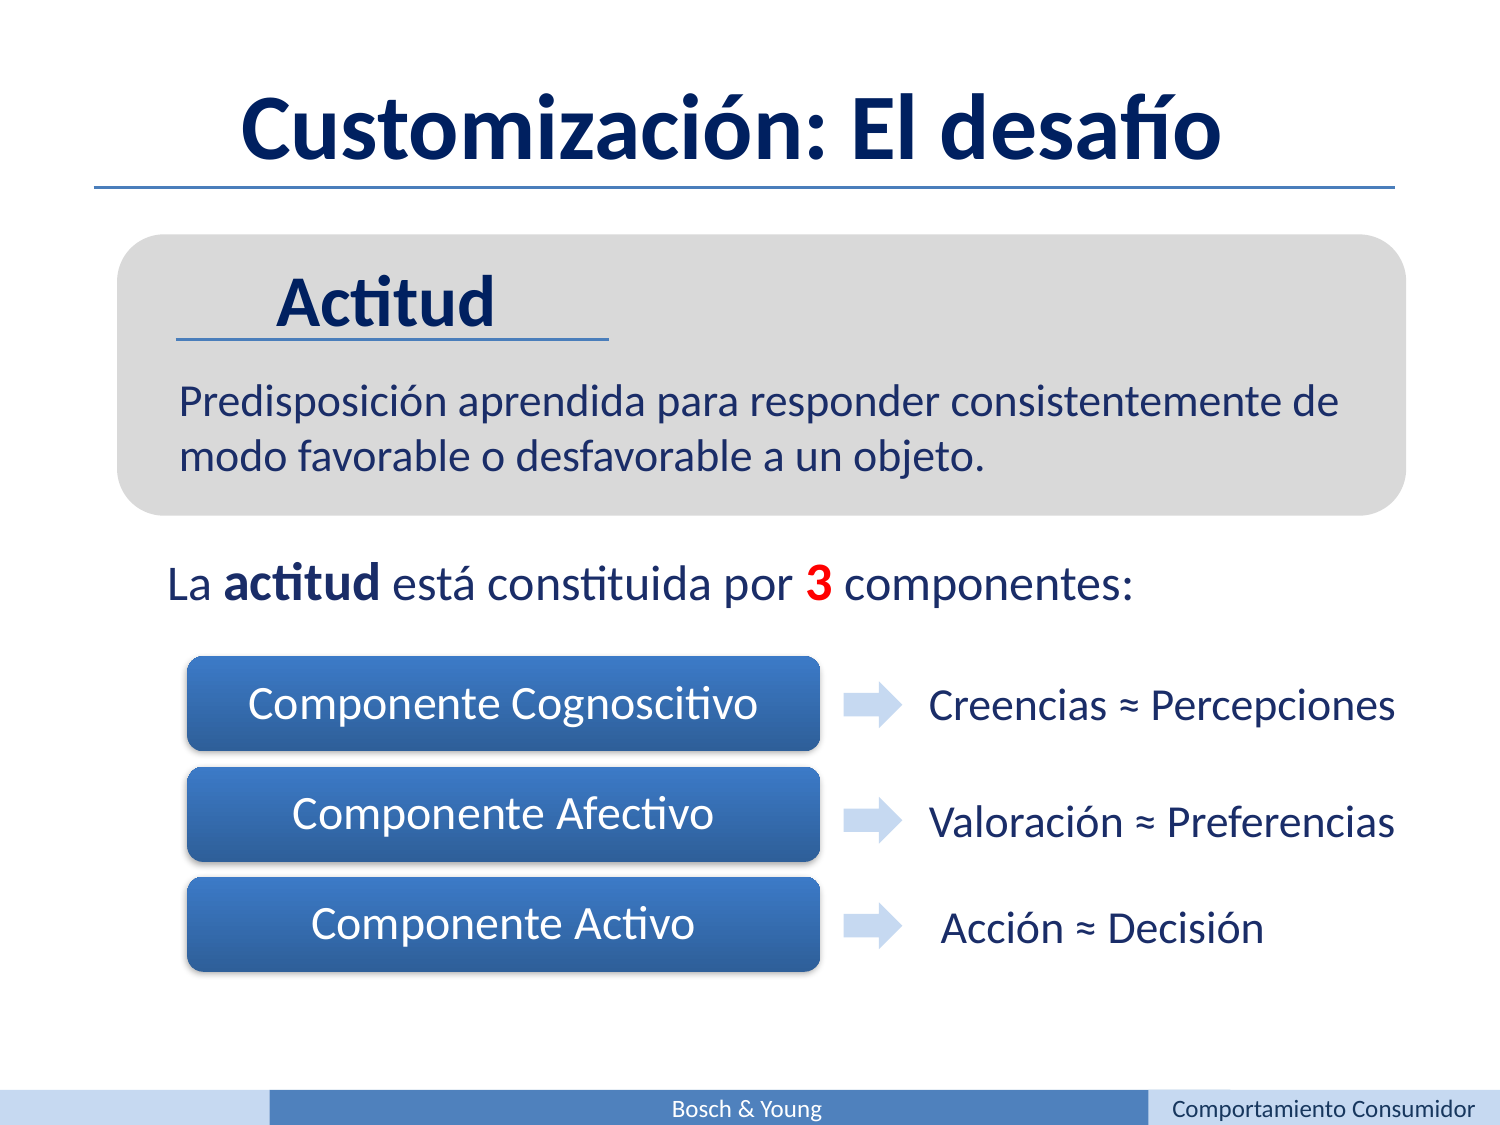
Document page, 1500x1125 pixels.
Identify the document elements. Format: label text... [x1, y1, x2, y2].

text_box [187, 655, 821, 973]
text_box [114, 232, 1409, 518]
text_box Bosch & Young [272, 1088, 1146, 1125]
text_box [0, 1088, 272, 1125]
text_box Valoración ≈ Preferencias [914, 784, 1430, 855]
text_box Acción ≈ Decisión [925, 890, 1442, 960]
text_box Predisposición aprendida para responder consistentemente de modo favorable o desfavorable a un objeto. [163, 363, 1383, 488]
text_box Comportamiento Consumidor [1146, 1088, 1500, 1125]
text_box [841, 794, 905, 846]
text_box Creencias ≈ Percepciones [914, 667, 1430, 738]
text_box [841, 900, 905, 952]
text_box Customización: El desafío [46, 58, 1418, 186]
text_box Actitud [128, 246, 645, 349]
text_box La actitud está constituida por 3 componentes: [152, 538, 1372, 619]
text_box [841, 679, 905, 731]
